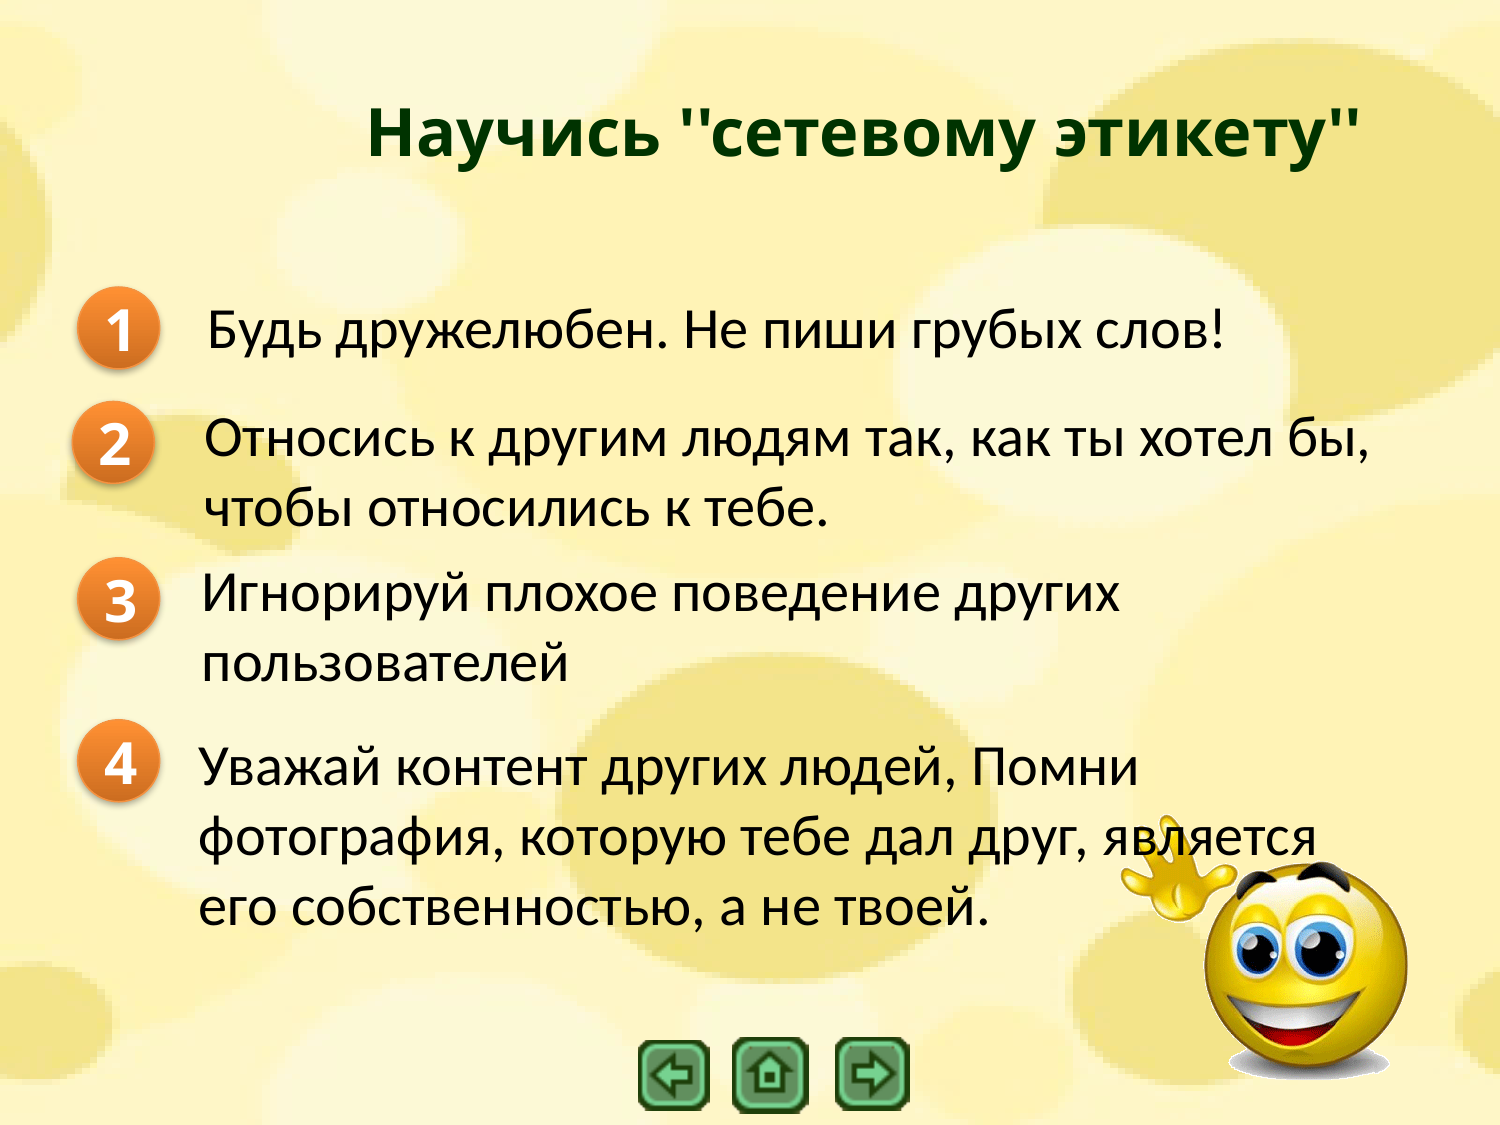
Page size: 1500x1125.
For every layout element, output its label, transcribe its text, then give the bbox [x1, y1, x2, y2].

text_box 1 [76, 286, 161, 370]
text_box 3 [76, 557, 161, 641]
text_box 2 [71, 400, 156, 485]
text_box 4 [76, 718, 161, 803]
picture [0, 0, 1500, 1125]
text_box Уважай контент других людей, Помни фотография, которую тебе дал друг, является его собственностью, а не твоей. [184, 719, 1389, 1015]
text_box Будь дружелюбен. Не пиши грубых слов! [193, 283, 1272, 438]
text_box Научись ''сетевому этикету'' [350, 82, 1378, 178]
text_box Игнорируй плохое поведение других пользователей [187, 545, 1405, 701]
text_box Относись к другим людям так, как ты хотел бы, чтобы относились к тебе. [189, 391, 1420, 546]
